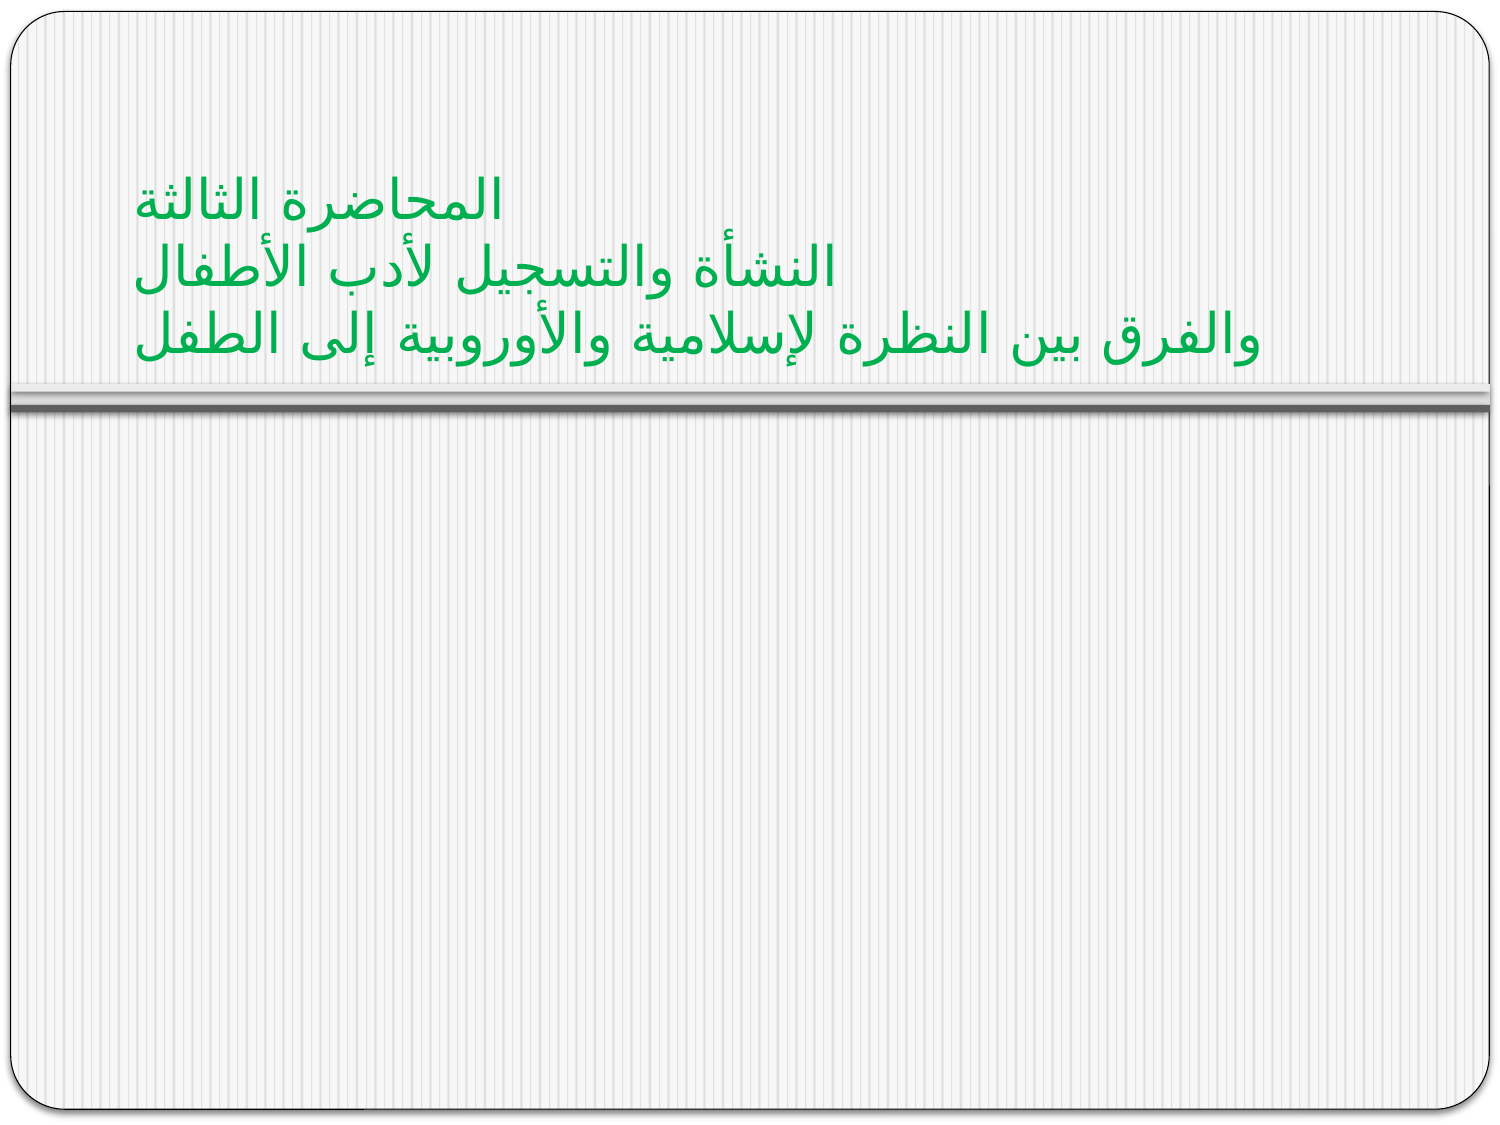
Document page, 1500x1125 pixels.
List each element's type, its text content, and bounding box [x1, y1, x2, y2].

title المحاضرة الثالثة النشأة والتسجيل لأدب الأطفال والفرق بين النظرة لإسلامية والأوروبية إلى الطفل [118, 156, 1394, 380]
